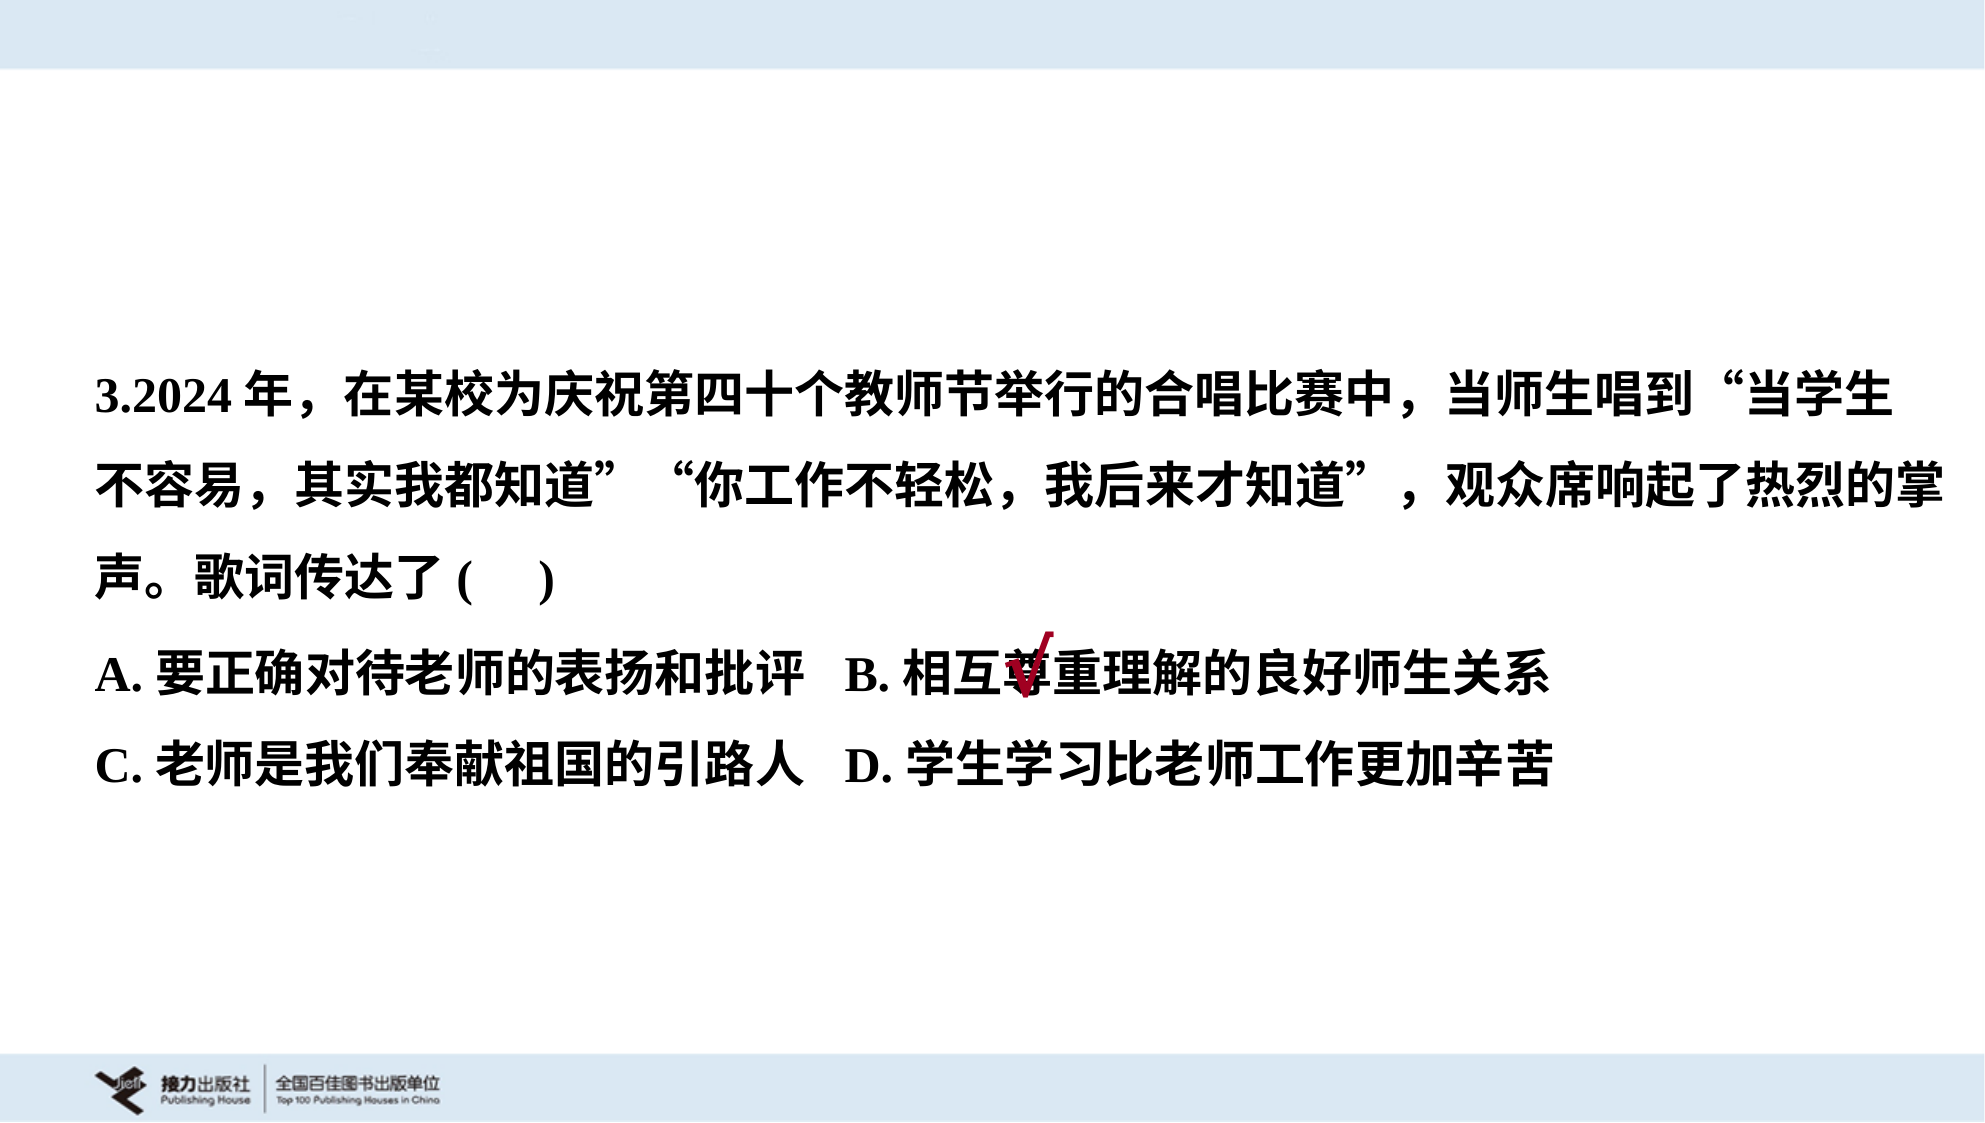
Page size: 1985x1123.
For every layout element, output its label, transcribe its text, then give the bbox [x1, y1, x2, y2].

text_box A.要正确对待老师的表扬和批评 B.相互尊重理解的良好师生关系 C.老师是我们奉献祖国的引路人 D.学生学习比老师工作更加辛苦 [94, 609, 1892, 793]
picture [0, 0, 1985, 1122]
text_box 3.2024年，在某校为庆祝第四十个教师节举行的合唱比赛中，当师生唱到“当学生 不容易，其实我都知道”“你工作不轻松，我后来才知道”，观众席响起了热烈的掌 声。歌词传达了( ) [94, 330, 1892, 606]
text_box √ [1002, 619, 1055, 712]
